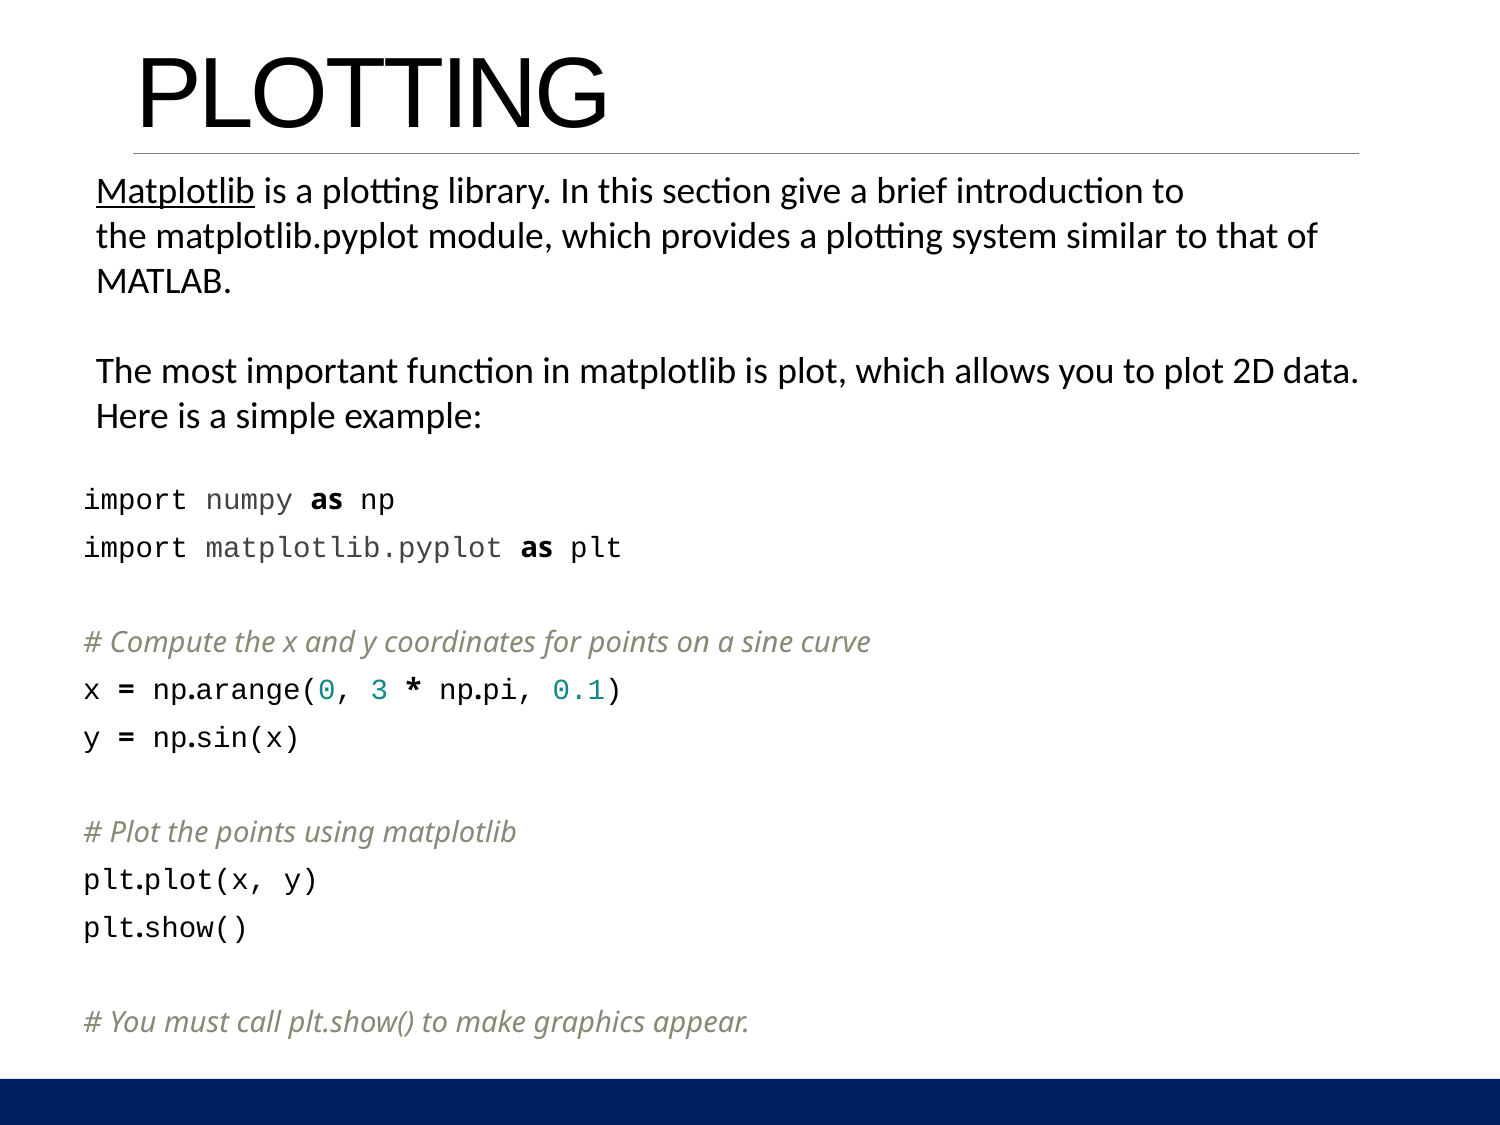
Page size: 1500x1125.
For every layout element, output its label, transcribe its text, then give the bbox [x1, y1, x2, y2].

title PLOTTING [132, 24, 1450, 158]
text_box import numpy as np import matplotlib.pyplot as plt # Compute the x and y coordinates for points on a sine curve x = np.arange(0, 3 * np.pi, 0.1) y = np.sin(x) # Plot the points using matplotlib plt.plot(x, y) plt.show() # You must call plt.show() to make graphics appear. [81, 455, 1449, 1038]
text_box Matplotlib is a plotting library. In this section give a brief introduction to the matplotlib.pyplot module, which provides a plotting system similar to that of MATLAB. The most important function in matplotlib is plot, which allows you to plot 2D data. Here is a simple example: [81, 158, 1450, 443]
